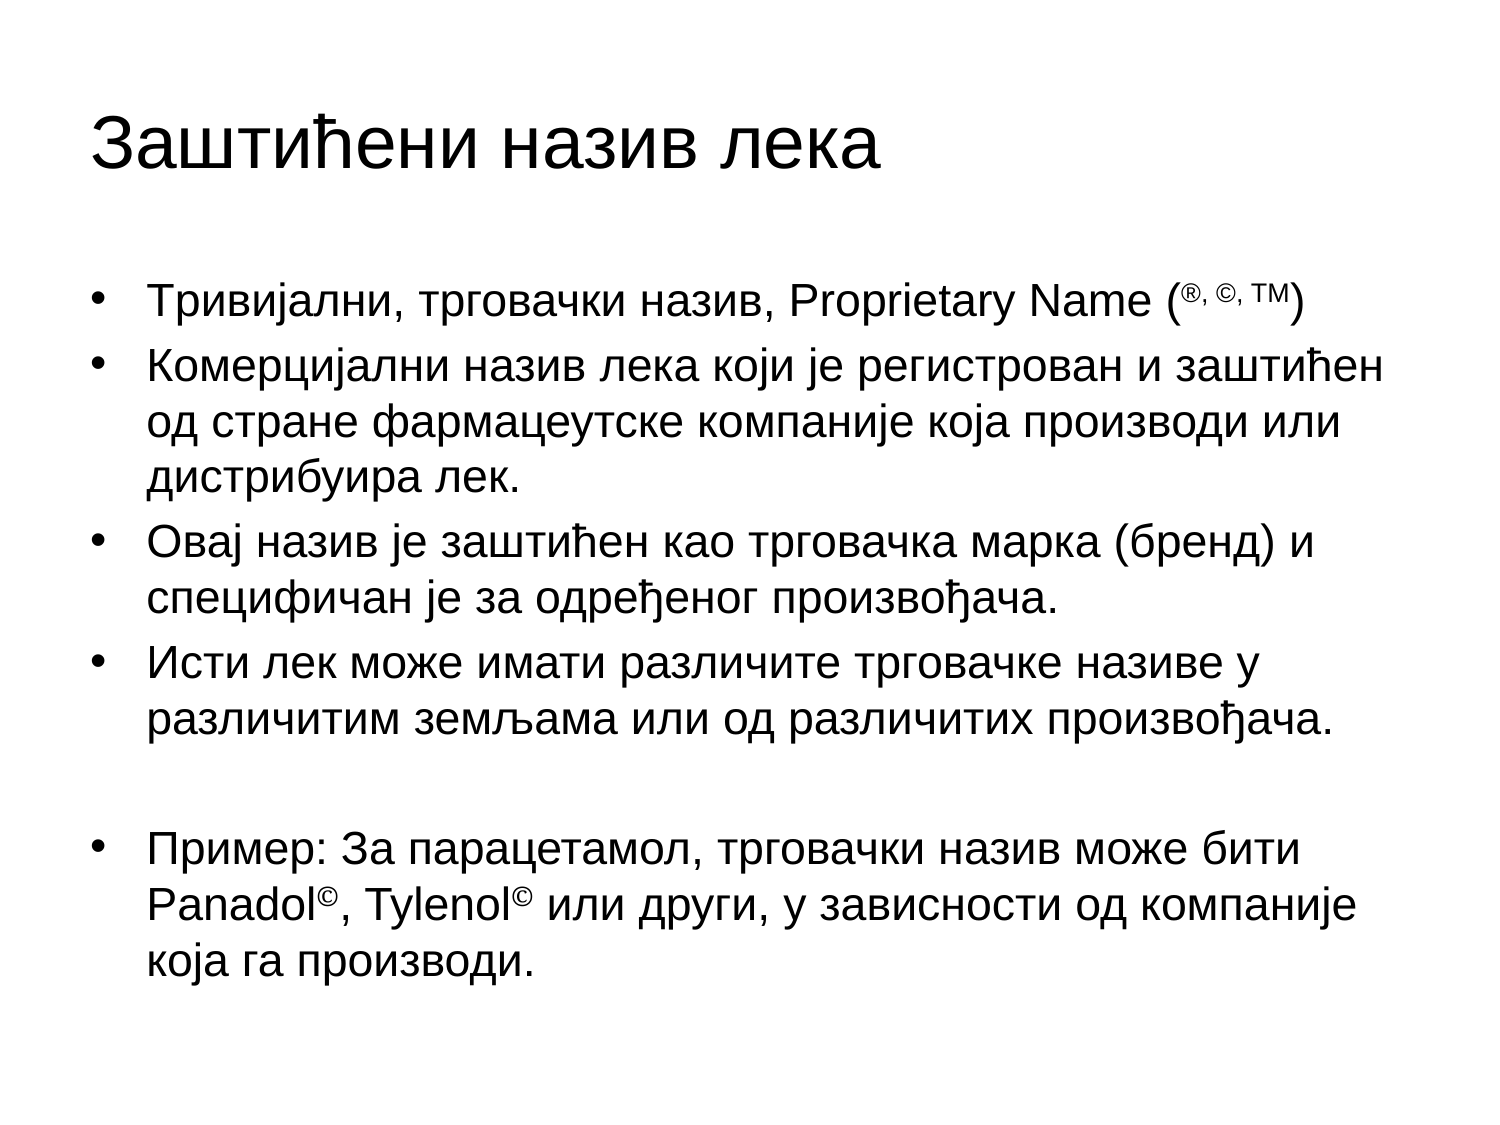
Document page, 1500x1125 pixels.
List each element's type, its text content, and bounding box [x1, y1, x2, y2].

list Тривијални, трговачки назив, Proprietary Name (®, ©, ТМ) Комерцијални назив лека који је регистрован и заштићен од стране фармацеутске компаније која производи или дистрибуира лек. Овај назив је заштићен као трговачка марка (бренд) и специфичан је за одређеног произвођача. Исти лек може имати различите трговачке називе у различитим земљама или од различитих произвођача. Пример: За парацетамол, трговачки назив може бити Panadol©, Tylenol© или други, у зависности од компаније која га производи. [75, 262, 1425, 1005]
title Заштићени назив лека [75, 45, 1425, 233]
